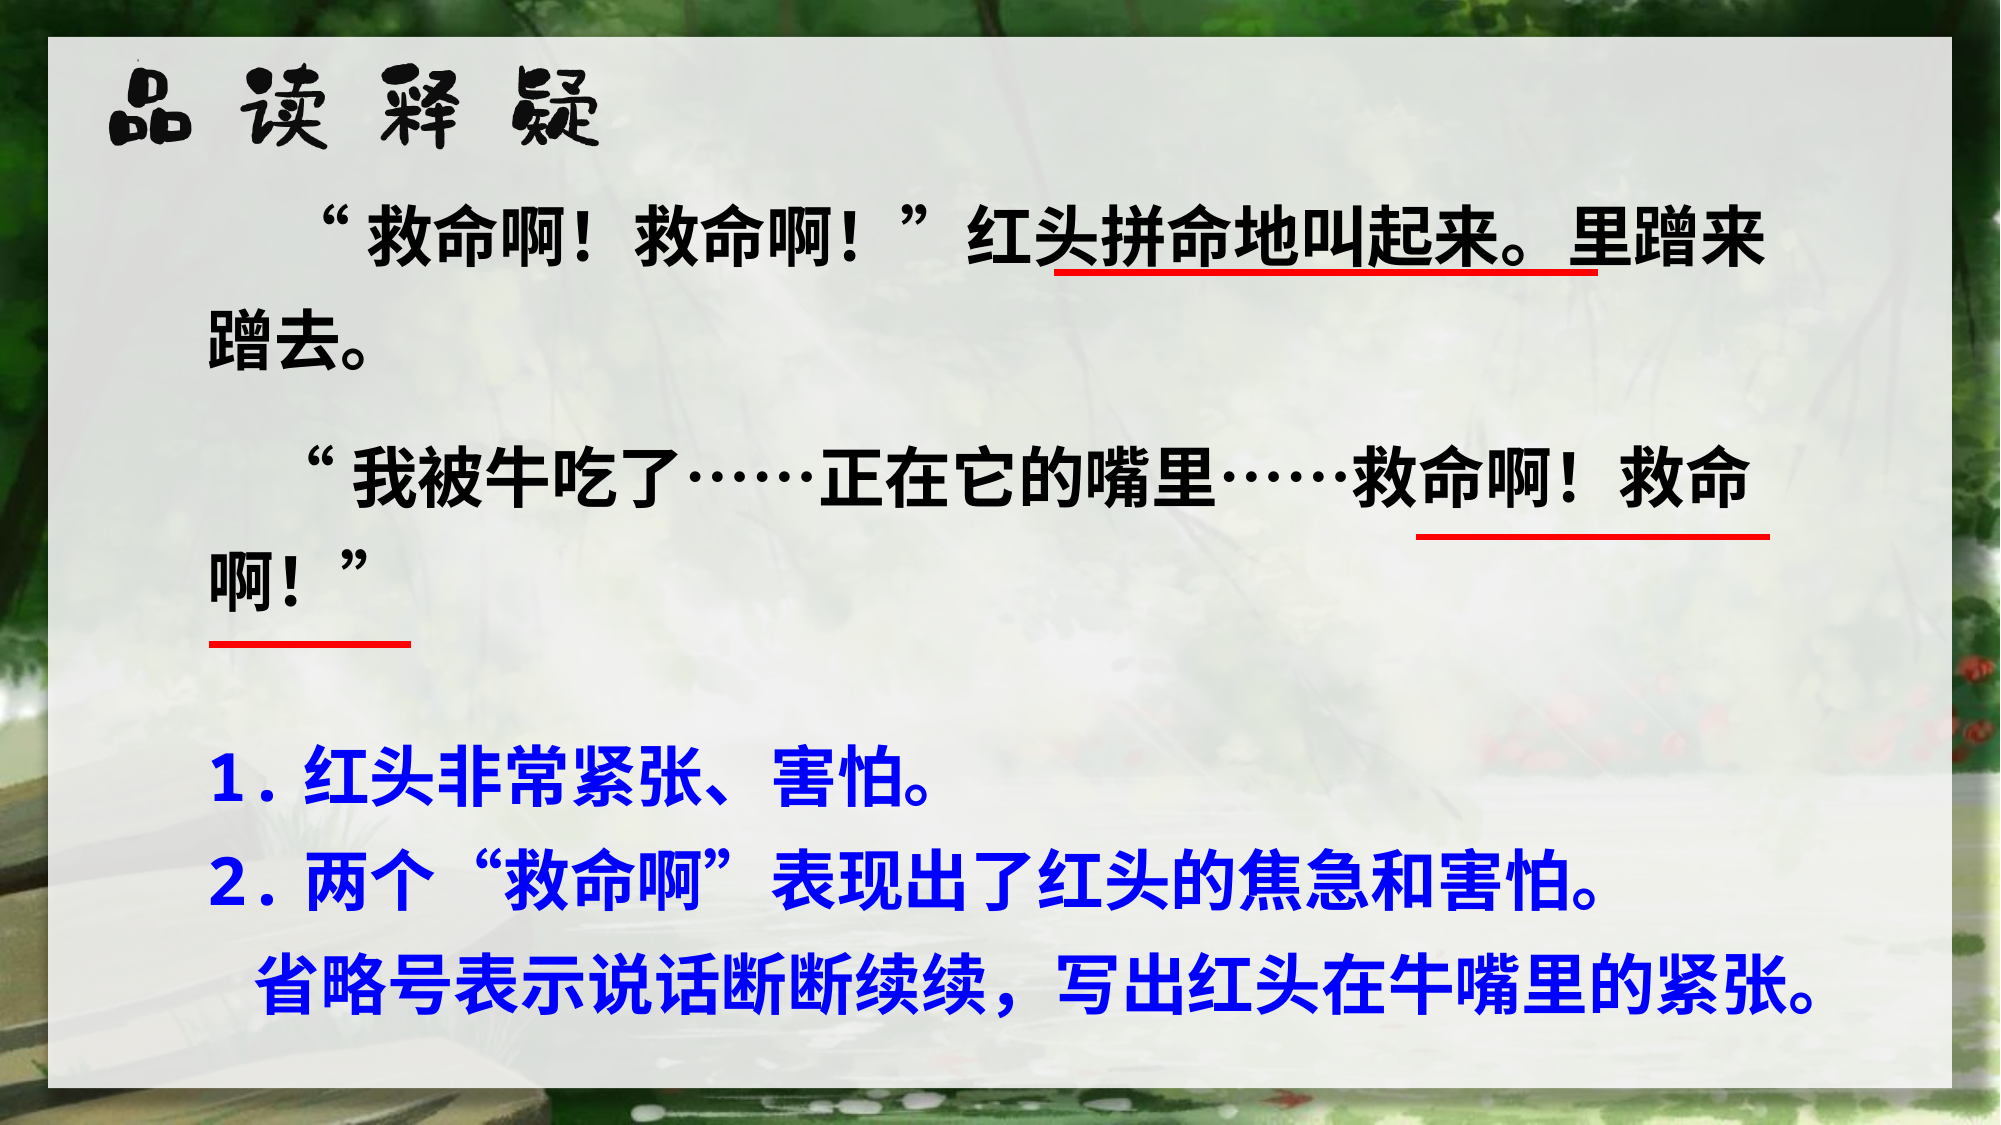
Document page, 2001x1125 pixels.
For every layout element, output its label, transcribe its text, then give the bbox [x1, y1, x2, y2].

text_box “救命啊！救命啊！”红头拼命地叫起来。里蹭来蹭去。 “我被牛吃了……正在它的嘴里……救命啊！救命啊！” [192, 163, 1801, 628]
text_box 1.红头非常紧张、害怕。 2.两个“救命啊”表现出了红头的焦急和害怕。 省略号表示说话断断续续，写出红头在牛嘴里的紧张。 [192, 703, 1920, 1030]
picture [0, 0, 2000, 1125]
